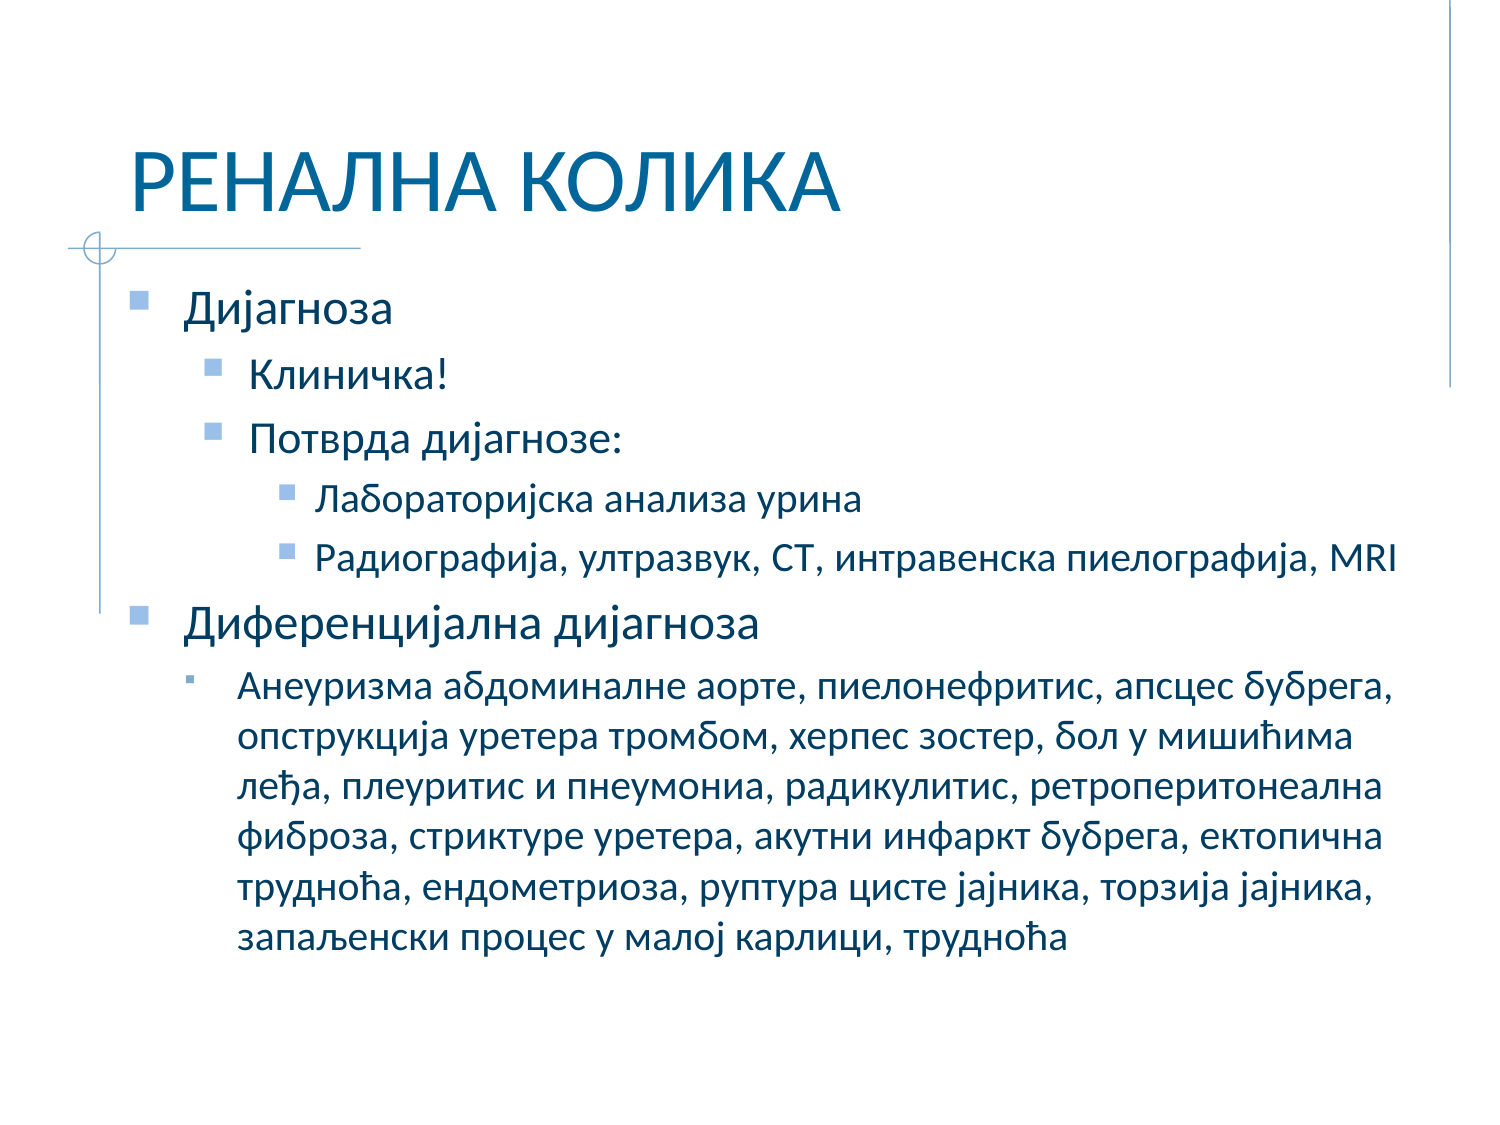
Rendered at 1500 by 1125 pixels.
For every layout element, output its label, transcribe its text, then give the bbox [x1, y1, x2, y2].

title РЕНАЛНА КОЛИКА [113, 49, 1436, 238]
list Дијагноза Клиничка! Потврда дијагнозе: Лабораторијска анализа урина Радиографија, ултразвук, CT, интравенска пиелографија, MRI Диференцијална дијагноза Анеуризма абдоминалне аорте, пиелонефритис, апсцес бубрега, опструкција уретера тромбом, херпес зостер, бол у мишићима леђа, плеуритис и пнеумониа, радикулитис, ретроперитонеална фиброза, стриктуре уретера, акутни инфаркт бубрега, ектопична трудноћа, ендометриоза, руптура цисте јајника, торзија јајника, запаљенски процес у малој карлици, трудноћа [111, 266, 1436, 1024]
